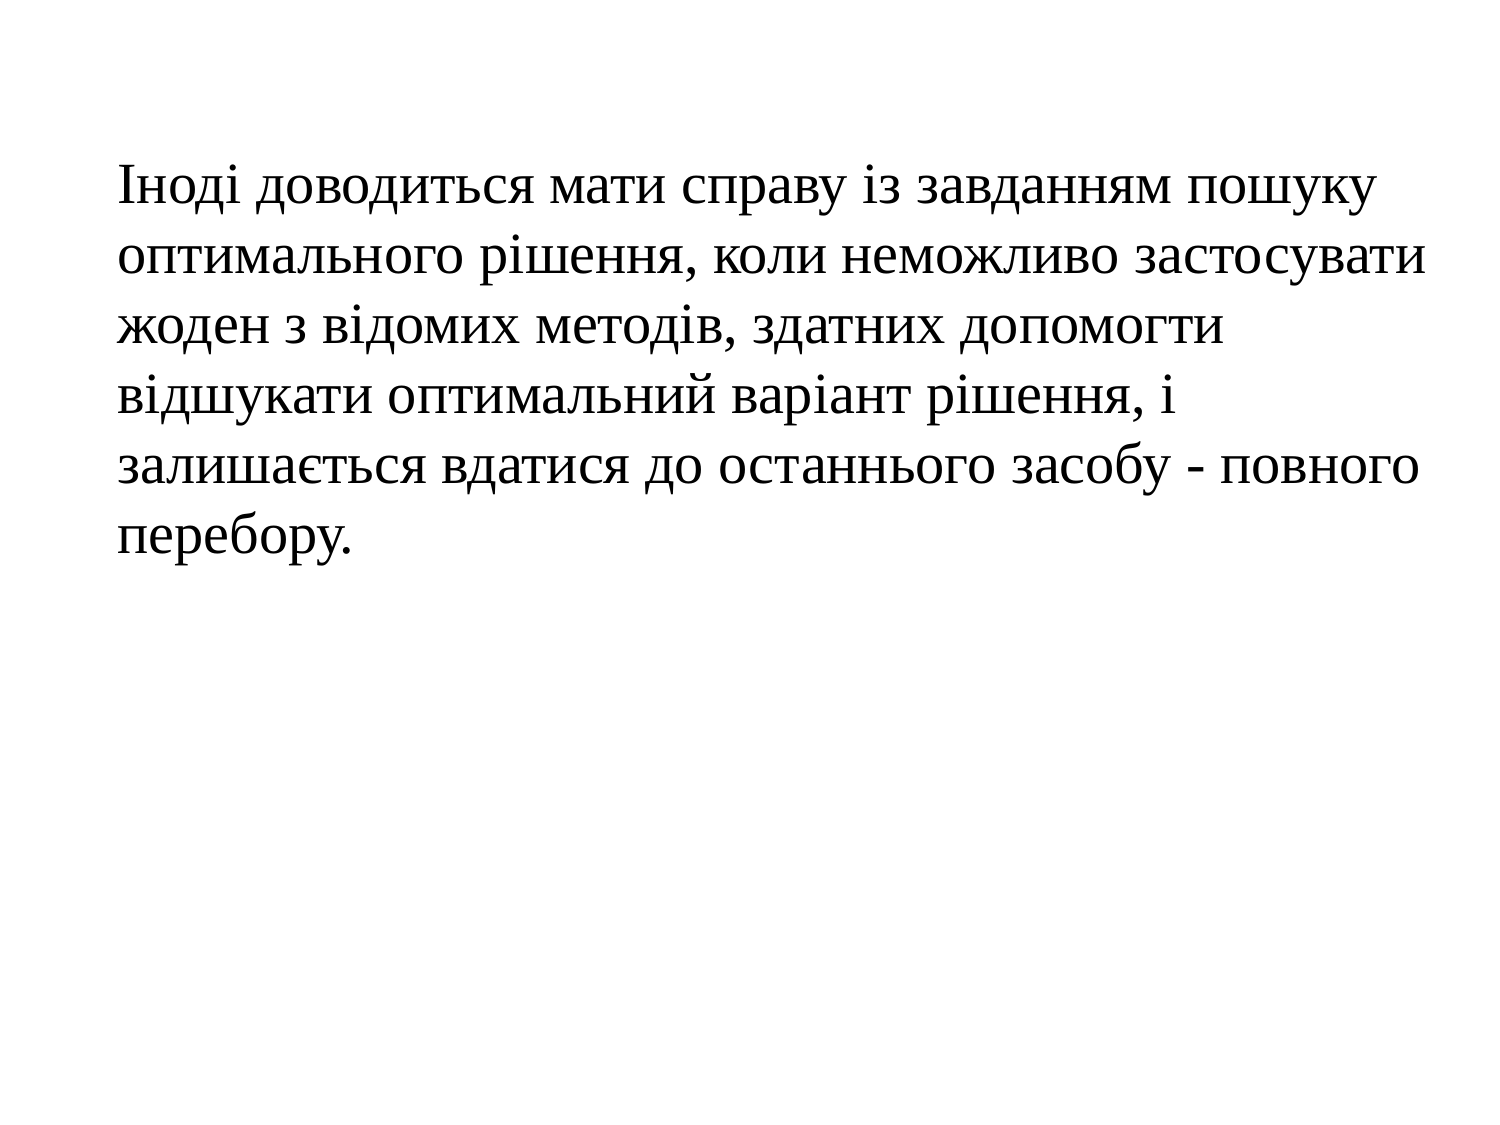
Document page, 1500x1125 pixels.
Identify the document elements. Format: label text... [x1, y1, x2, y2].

list Іноді доводиться мати справу із завданням пошуку оптимального рішення, коли неможливо застосувати жоден з відомих методів, здатних допомогти відшукати оптимальний варіант рішення, і залишається вдатися до останнього засобу - повного перебору. [0, 136, 1500, 1048]
